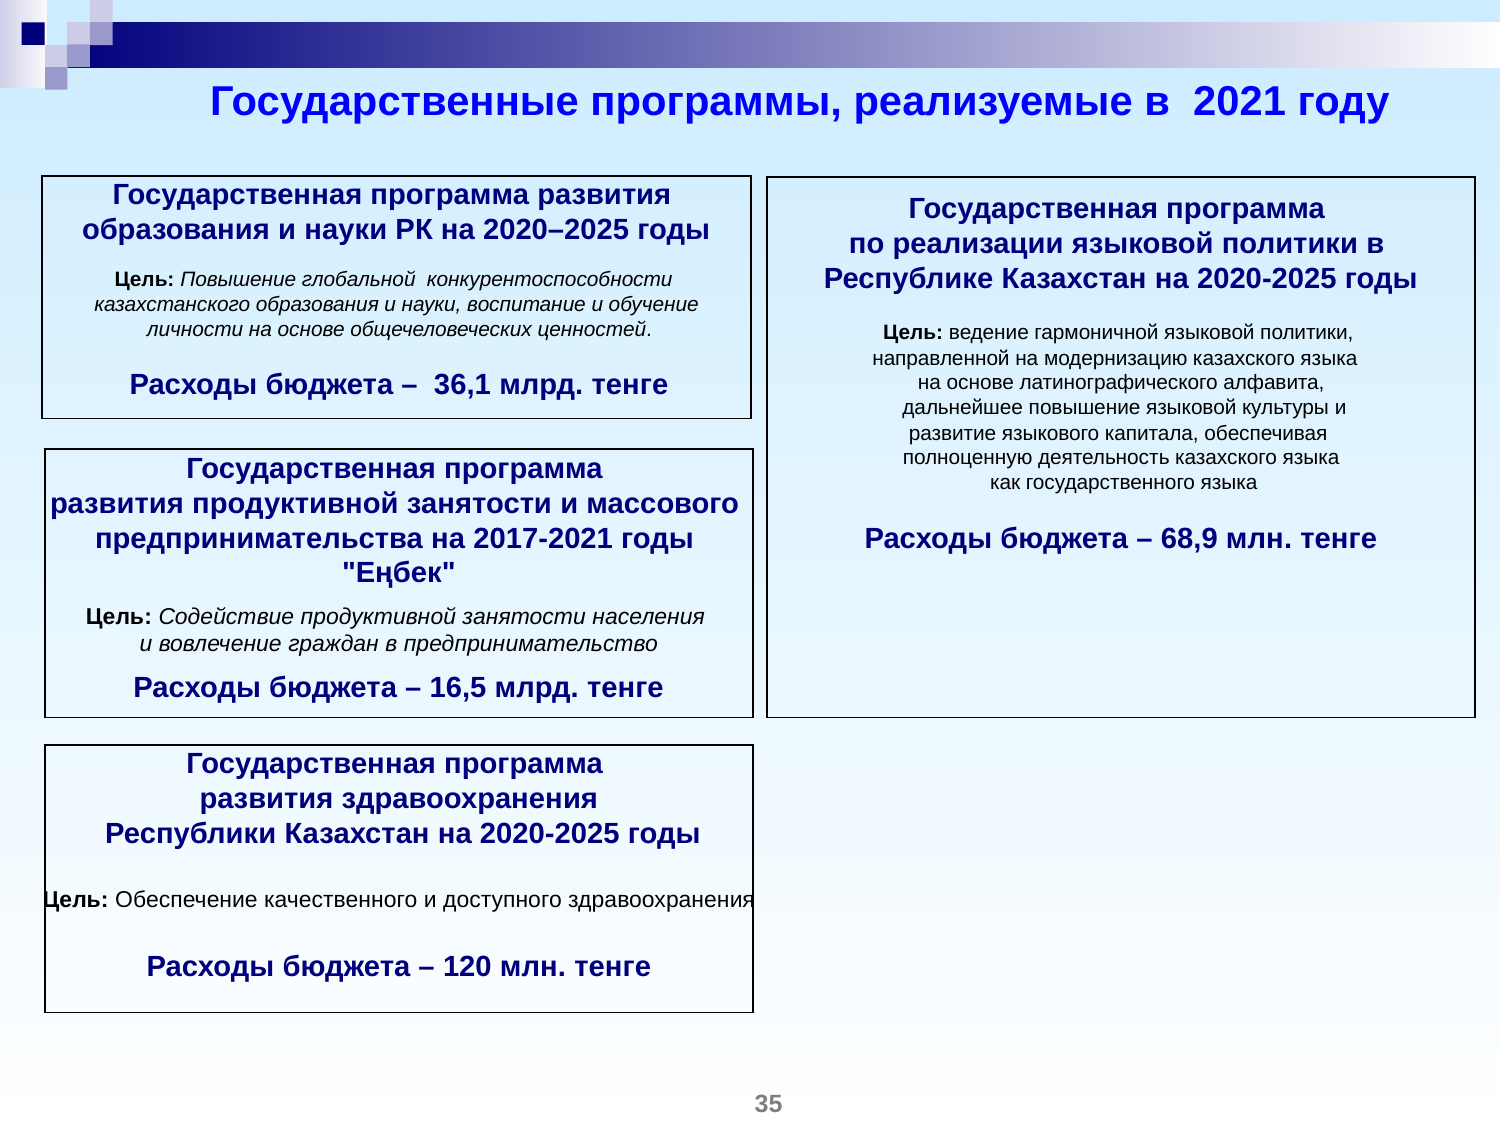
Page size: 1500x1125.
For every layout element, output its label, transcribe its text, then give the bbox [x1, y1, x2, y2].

text_box Государственная программа по реализации языковой политики в Республике Казахстан на 2020-2025 годы Цель: ведение гармоничной языковой политики, направленной на модернизацию казахского языка на основе латинографического алфавита, дальнейшее повышение языковой культуры и развитие языкового капитала, обеспечивая полноценную деятельность казахского языка как государственного языка Расходы бюджета – 68,9 млн. тенге [767, 176, 1475, 718]
title Государственные программы, реализуемые в 2021 году [125, 75, 1475, 123]
text_box 35 [662, 1072, 875, 1125]
text_box Государственная программа развития образования и науки РК на 2020–2025 годы Цель: Повышение глобальной конкурентоспособности казахстанского образования и науки, воспитание и обучение личности на основе общечеловеческих ценностей. Расходы бюджета – 36,1 млрд. тенге [41, 175, 751, 419]
text_box Государственная программа развития здравоохранения Республики Казахстан на 2020-2025 годы Цель: Обеспечение качественного и доступного здравоохранения Расходы бюджета – 120 млн. тенге [45, 744, 753, 1013]
text_box Государственная программа развития продуктивной занятости и массового предпринимательства на 2017-2021 годы "Еңбек" Цель: Содействие продуктивной занятости населения и вовлечение граждан в предпринимательство Расходы бюджета – 16,5 млрд. тенге [45, 448, 753, 718]
